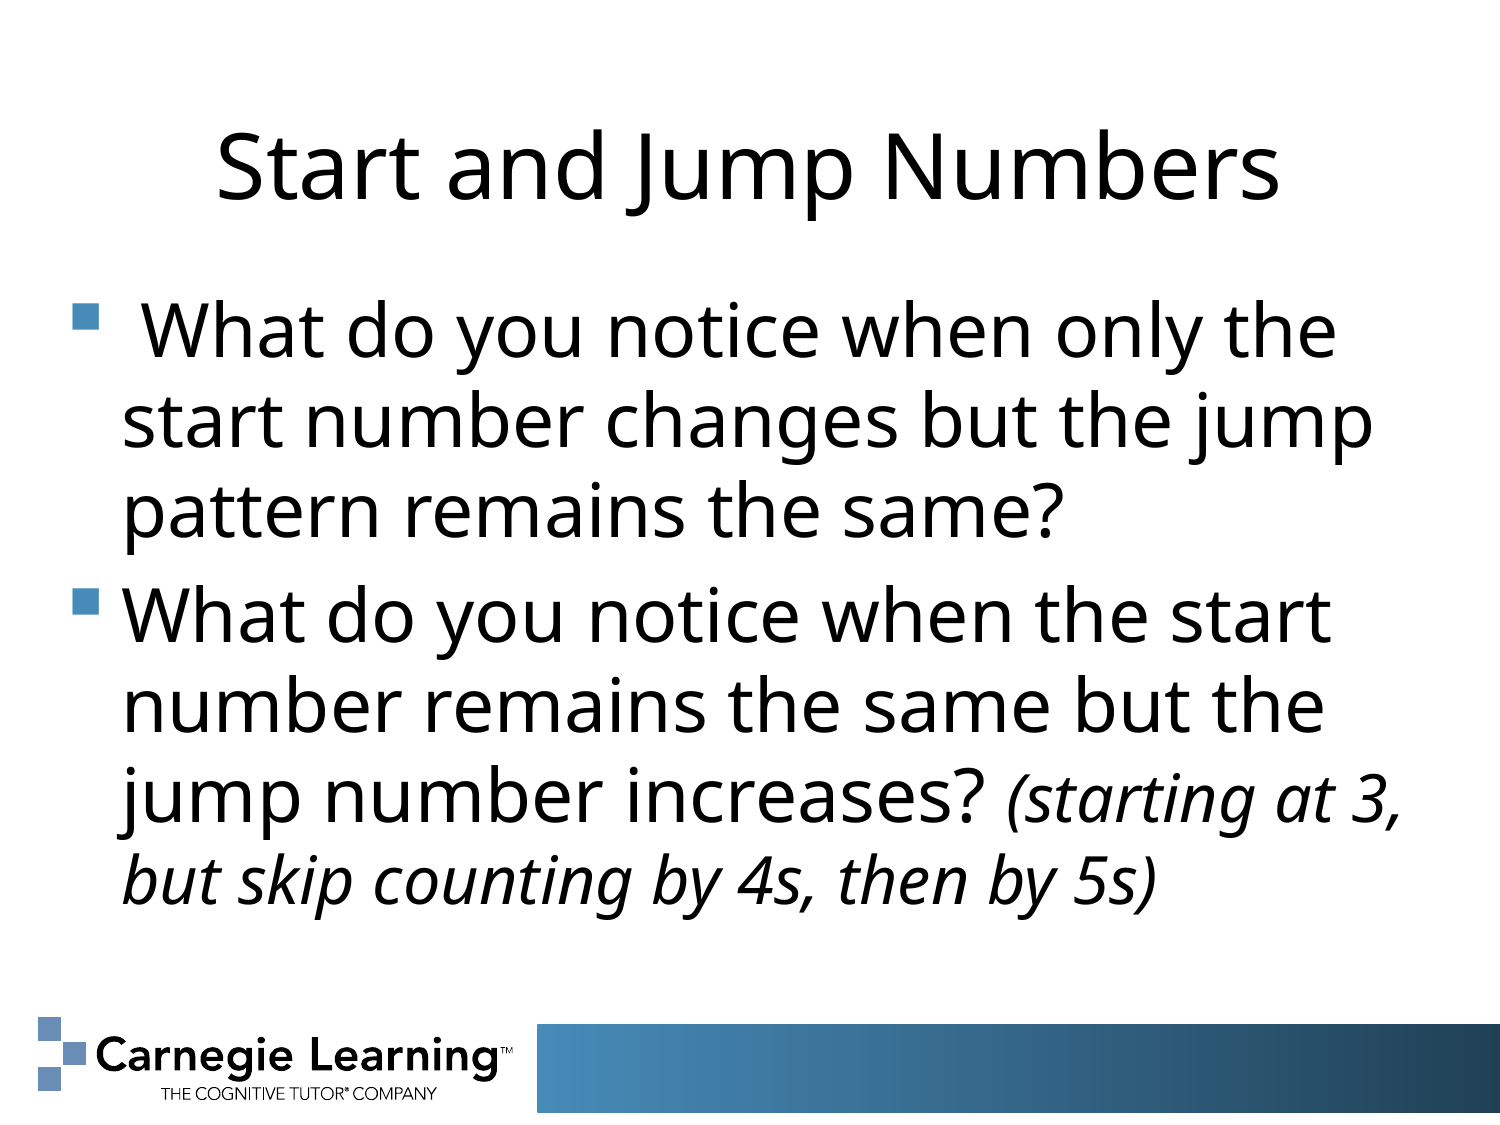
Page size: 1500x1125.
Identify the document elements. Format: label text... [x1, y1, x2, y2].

list What do you notice when only the start number changes but the jump pattern remains the same? What do you notice when the start number remains the same but the jump number increases? (starting at 3, but skip counting by 4s, then by 5s) [49, 274, 1476, 826]
title Start and Jump Numbers [74, 24, 1426, 274]
